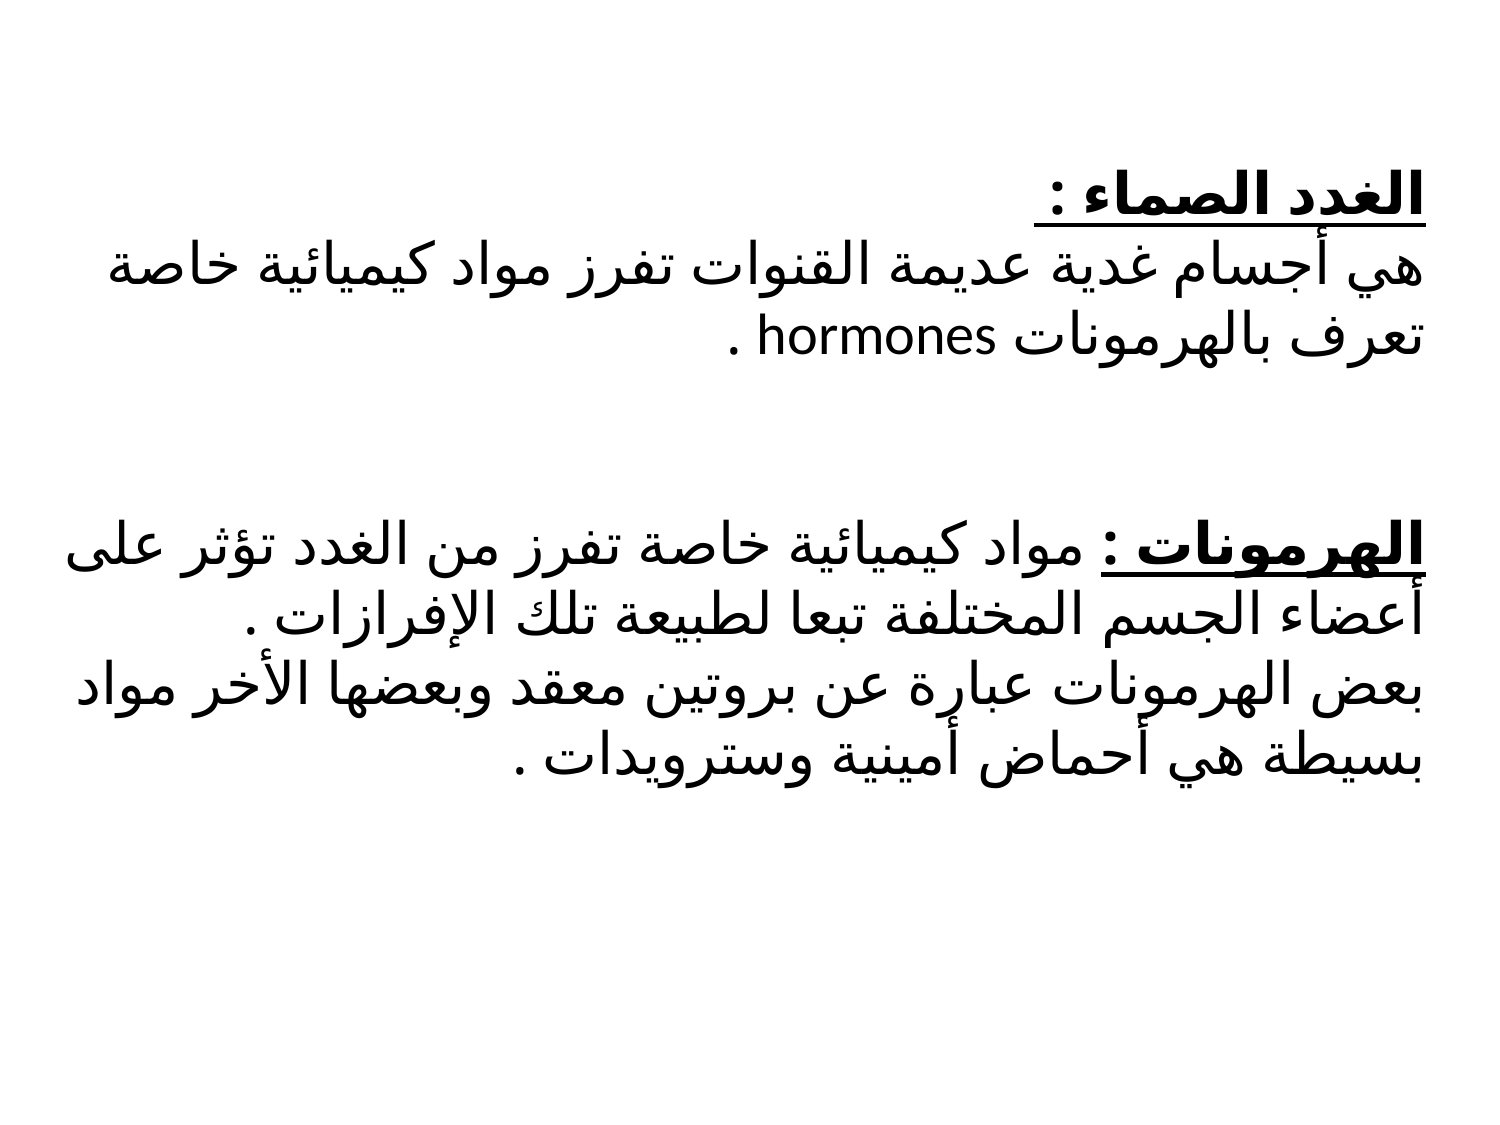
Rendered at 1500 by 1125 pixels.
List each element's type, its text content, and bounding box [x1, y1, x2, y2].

text_box الغدد الصماء : هي أجسام غدية عديمة القنوات تفرز مواد كيميائية خاصة تعرف بالهرمونات hormones . الهرمونات : مواد كيميائية خاصة تفرز من الغدد تؤثر على أعضاء الجسم المختلفة تبعا لطبيعة تلك الإفرازات . بعض الهرمونات عبارة عن بروتين معقد وبعضها الأخر مواد بسيطة هي أحماض أمينية وسترويدات . [29, 149, 1441, 794]
